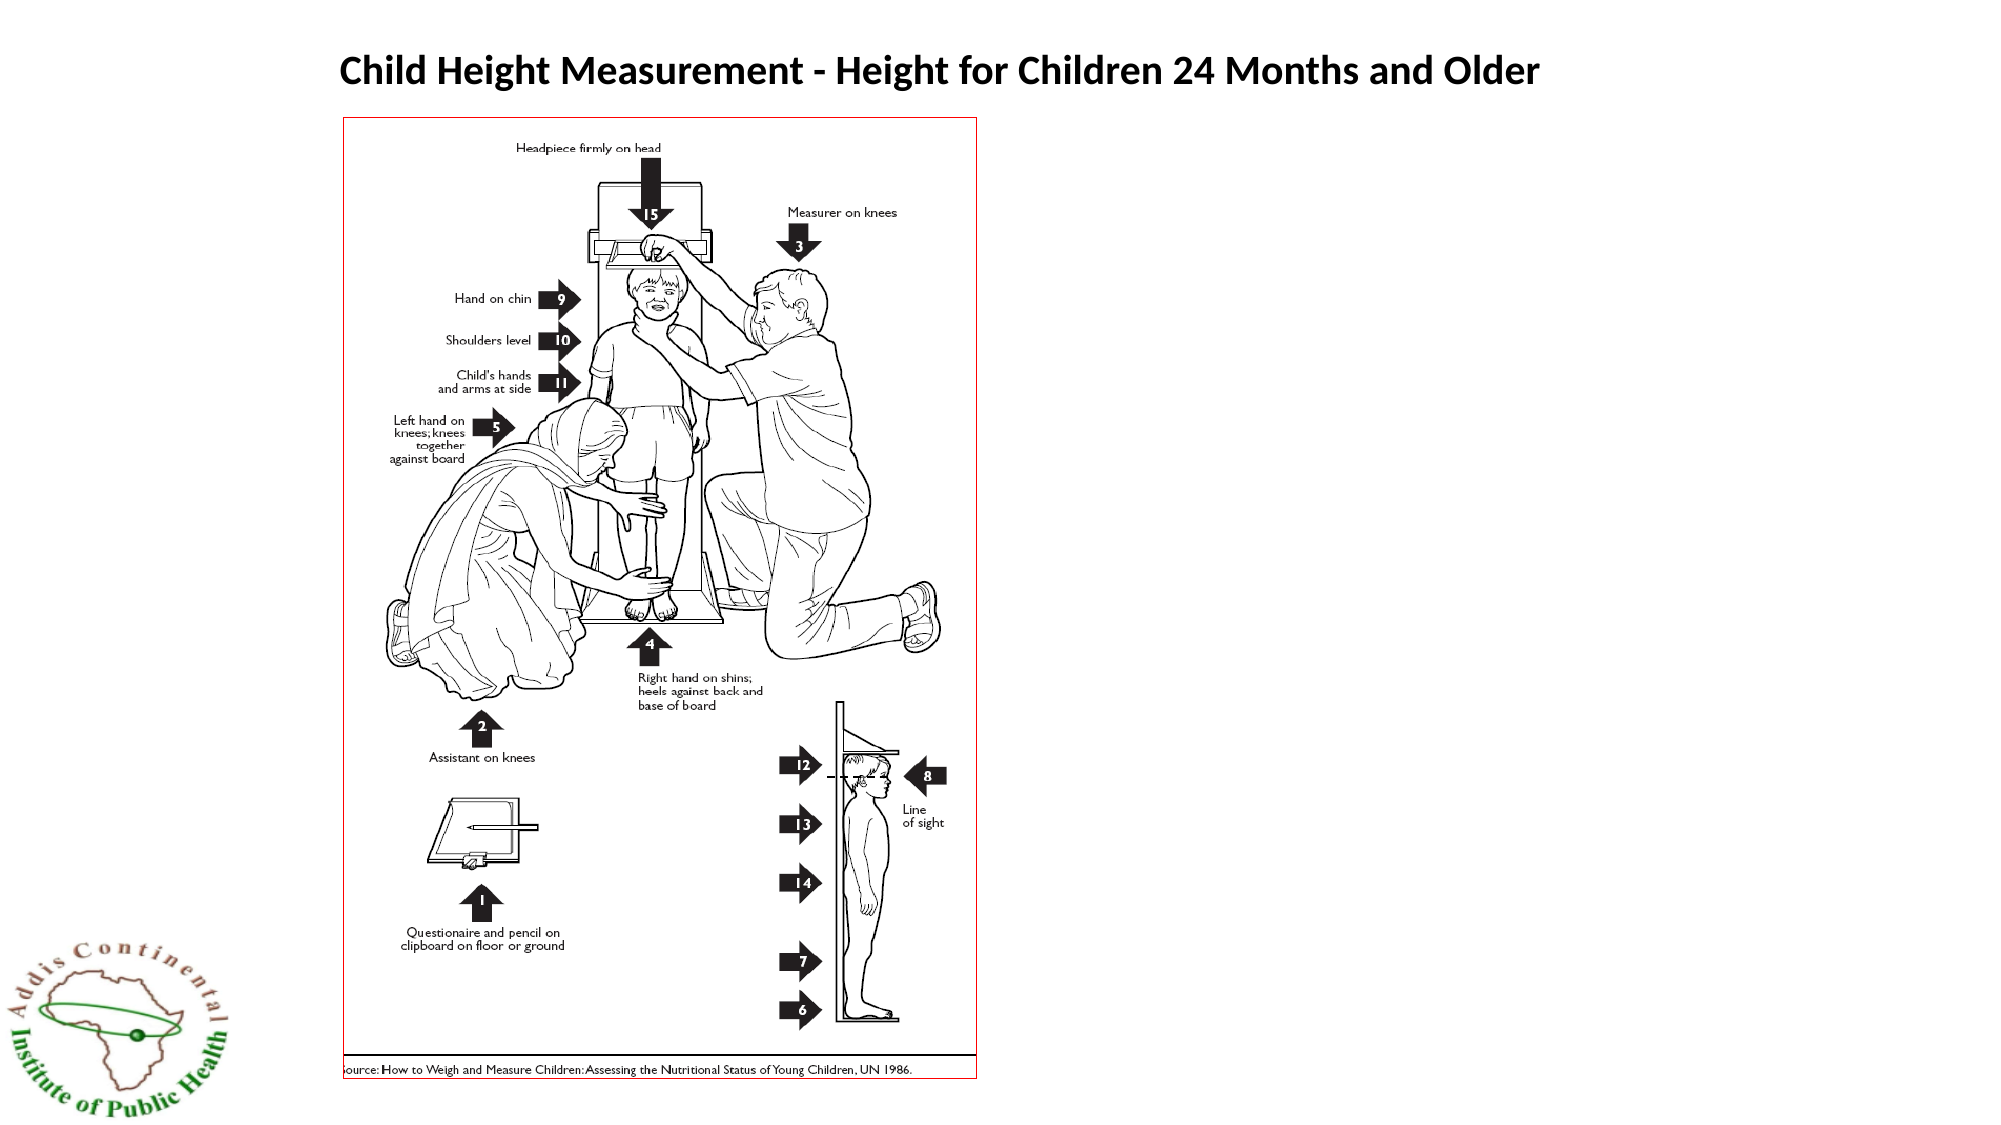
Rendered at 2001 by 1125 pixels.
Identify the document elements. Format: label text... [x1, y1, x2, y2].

picture [0, 940, 236, 1125]
title Child Height Measurement - Height for Children 24 Months and Older [324, 45, 1675, 141]
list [343, 116, 977, 1079]
